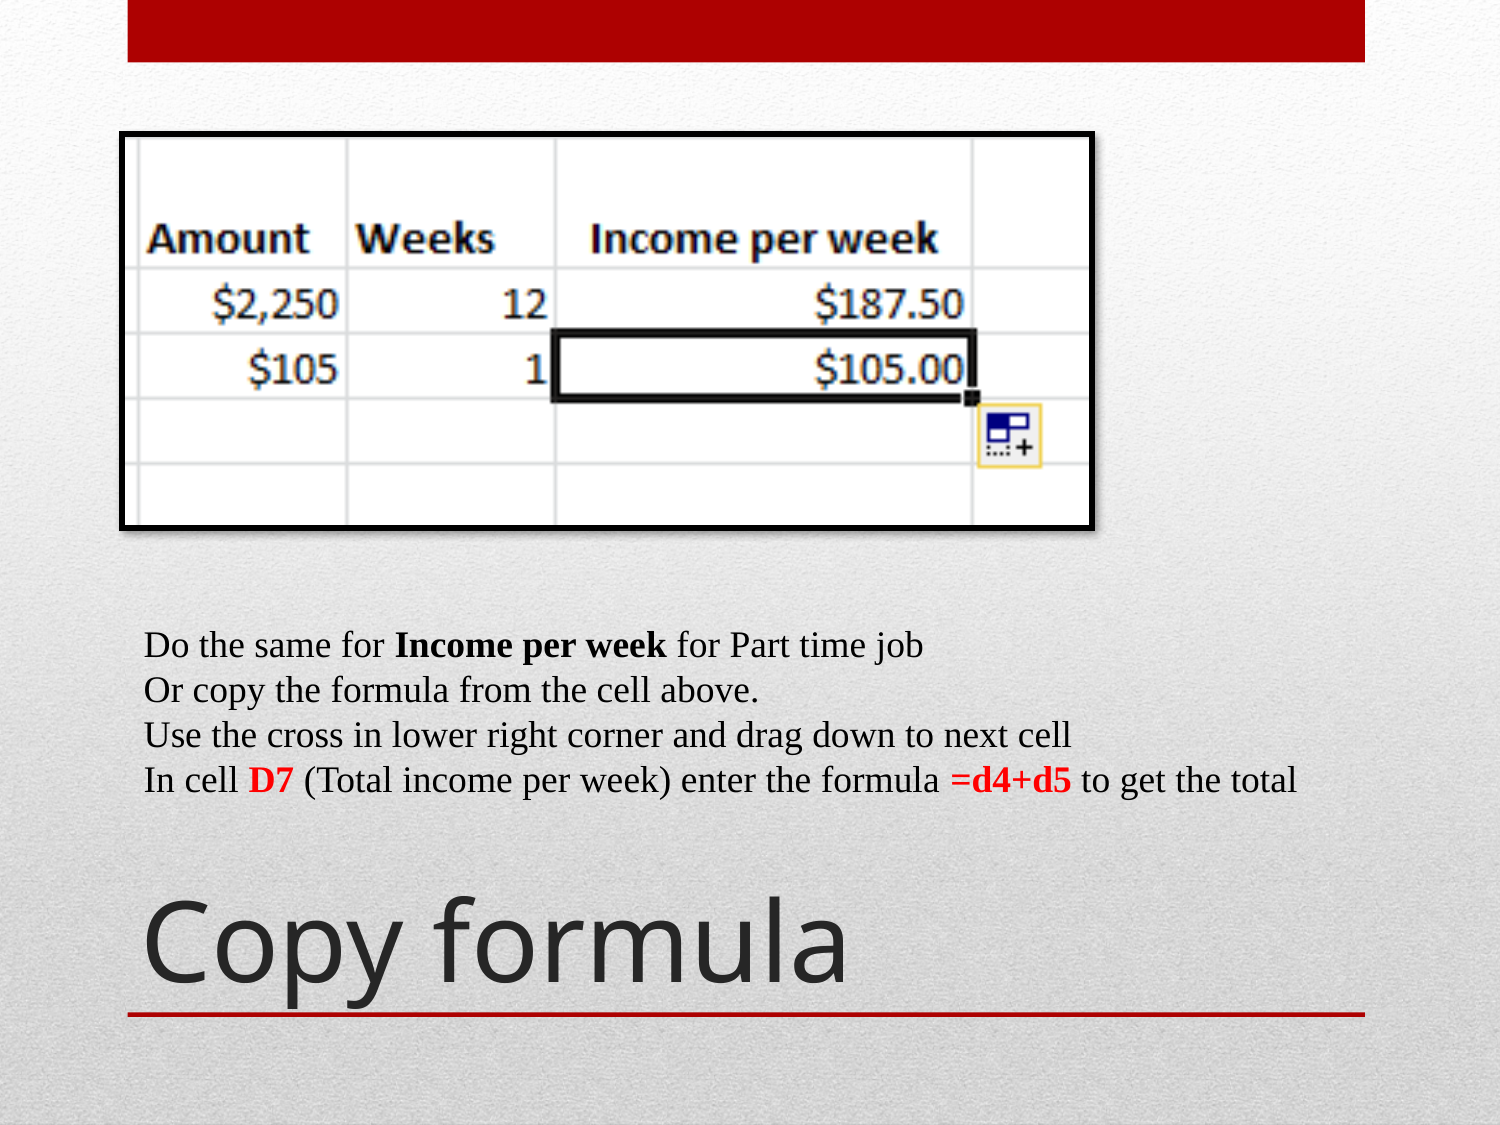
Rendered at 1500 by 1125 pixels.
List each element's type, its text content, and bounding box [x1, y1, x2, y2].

title Copy formula [125, 750, 1238, 1013]
picture [124, 136, 1090, 526]
text_box Do the same for Income per week for Part time job Or copy the formula from the cell above. Use the cross in lower right corner and drag down to next cell In cell D7 (Total income per week) enter the formula =d4+d5 to get the total [129, 612, 1313, 808]
